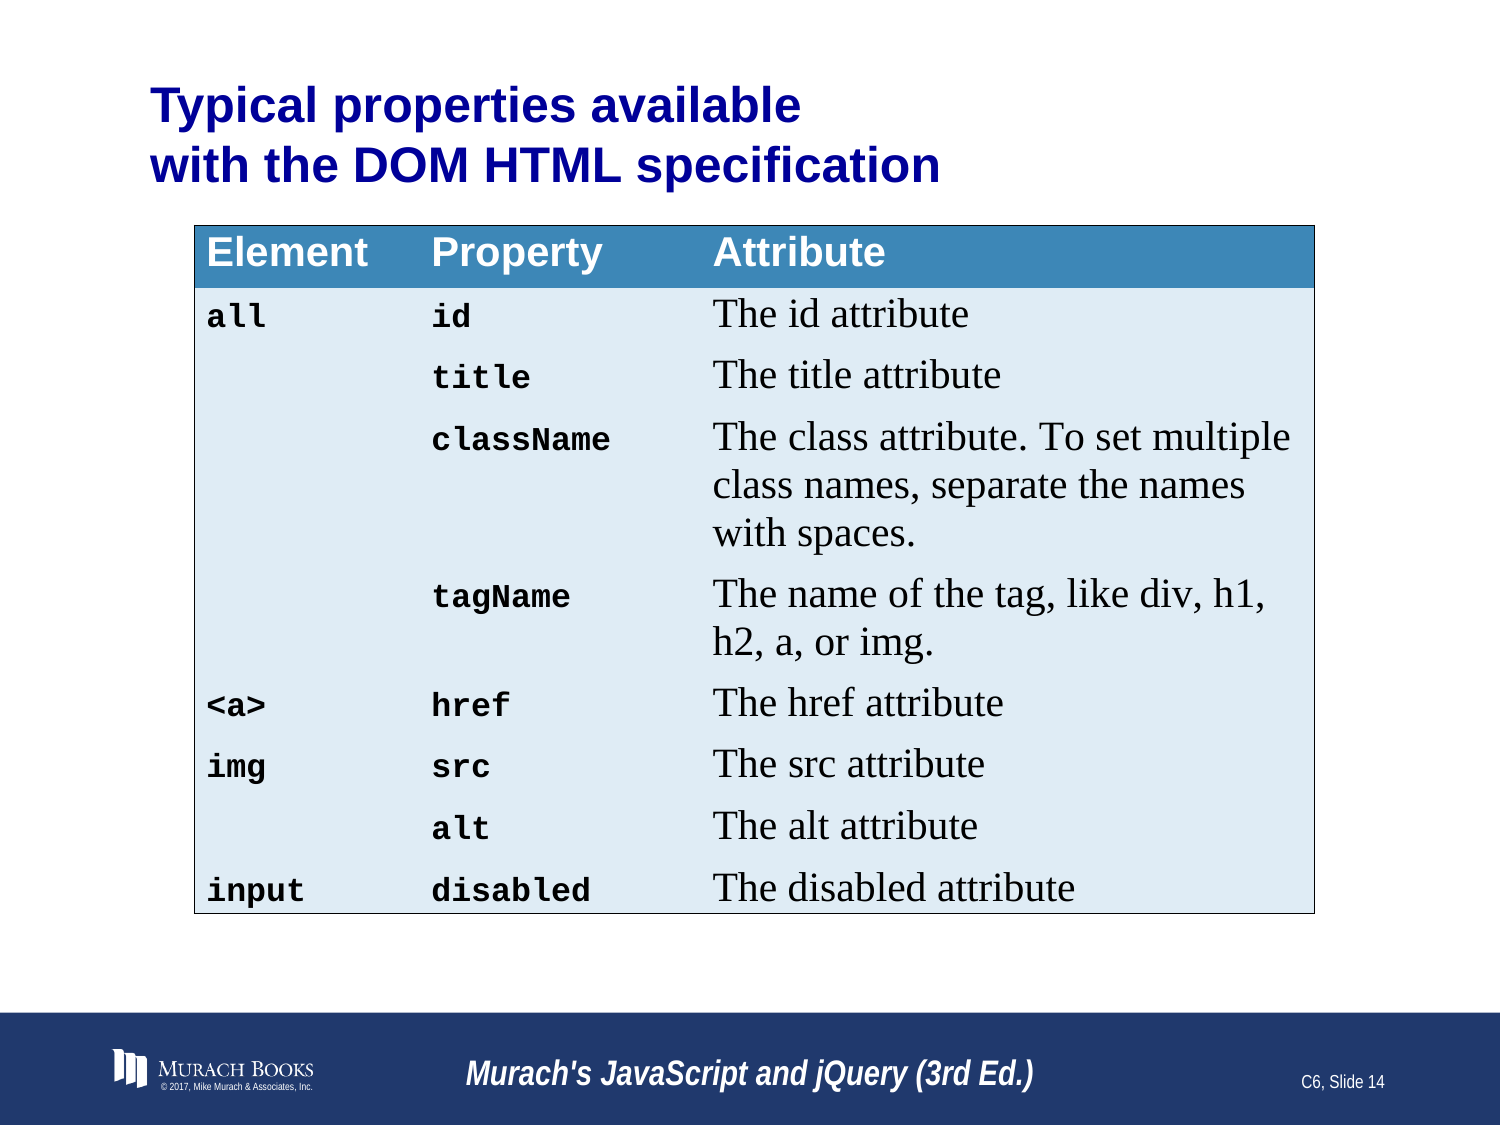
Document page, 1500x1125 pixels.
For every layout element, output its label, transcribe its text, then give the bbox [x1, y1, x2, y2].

footer © 2017, Mike Murach & Associates, Inc. [12, 1025, 463, 1100]
slide_number Murach's JavaScript and jQuery (3rd Ed.) [463, 1025, 1050, 1100]
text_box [149, 212, 1350, 927]
title Typical properties available with the DOM HTML specification [150, 102, 1350, 164]
slide_number C6, Slide 14 [1087, 1025, 1400, 1100]
